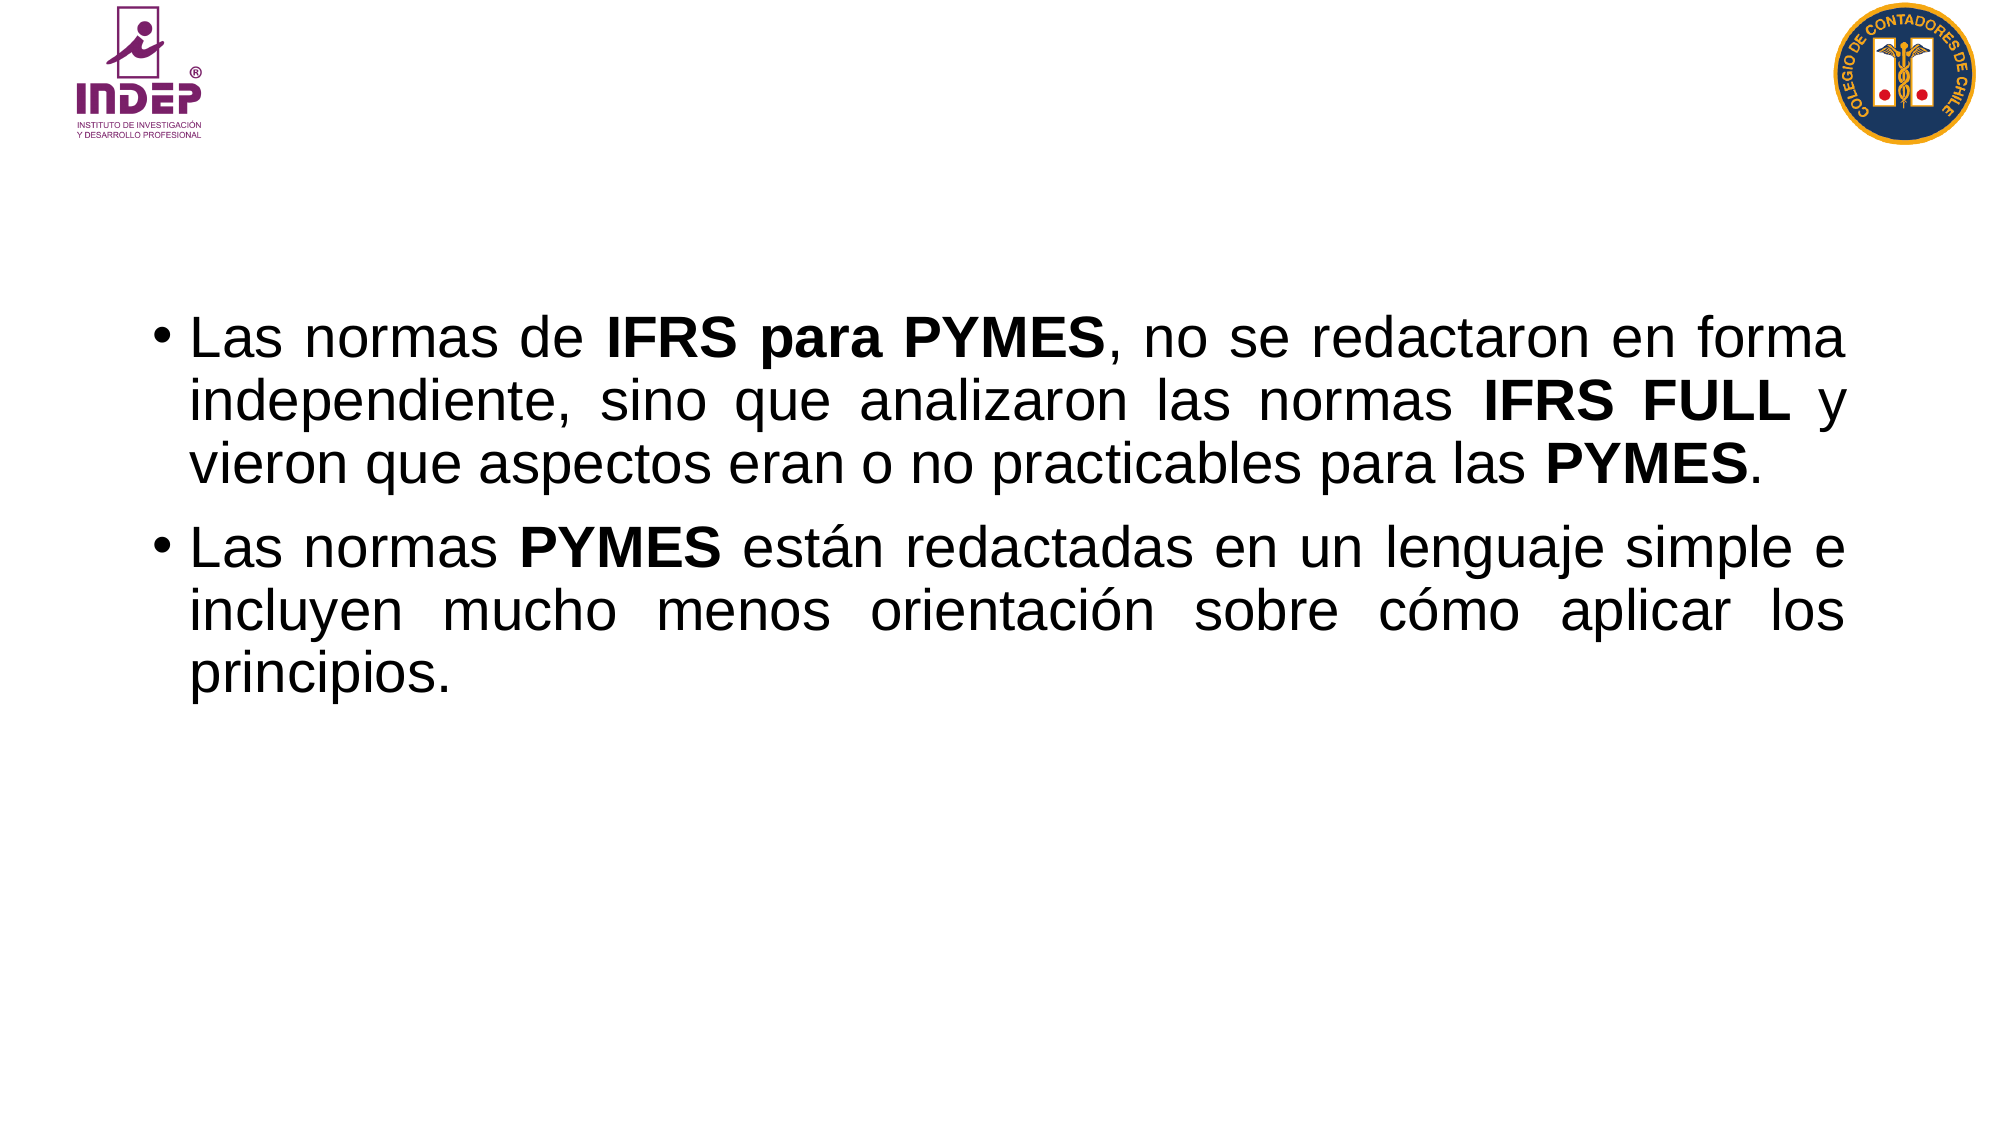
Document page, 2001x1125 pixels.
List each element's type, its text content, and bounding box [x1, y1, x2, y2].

list Las normas de IFRS para PYMES, no se redactaron en forma independiente, sino que analizaron las normas IFRS FULL y vieron que aspectos eran o no practicables para las PYMES. Las normas PYMES están redactadas en un lenguaje simple e incluyen mucho menos orientación sobre cómo aplicar los principios. [137, 299, 1863, 1014]
picture [0, 0, 276, 181]
picture [1832, 2, 1976, 145]
